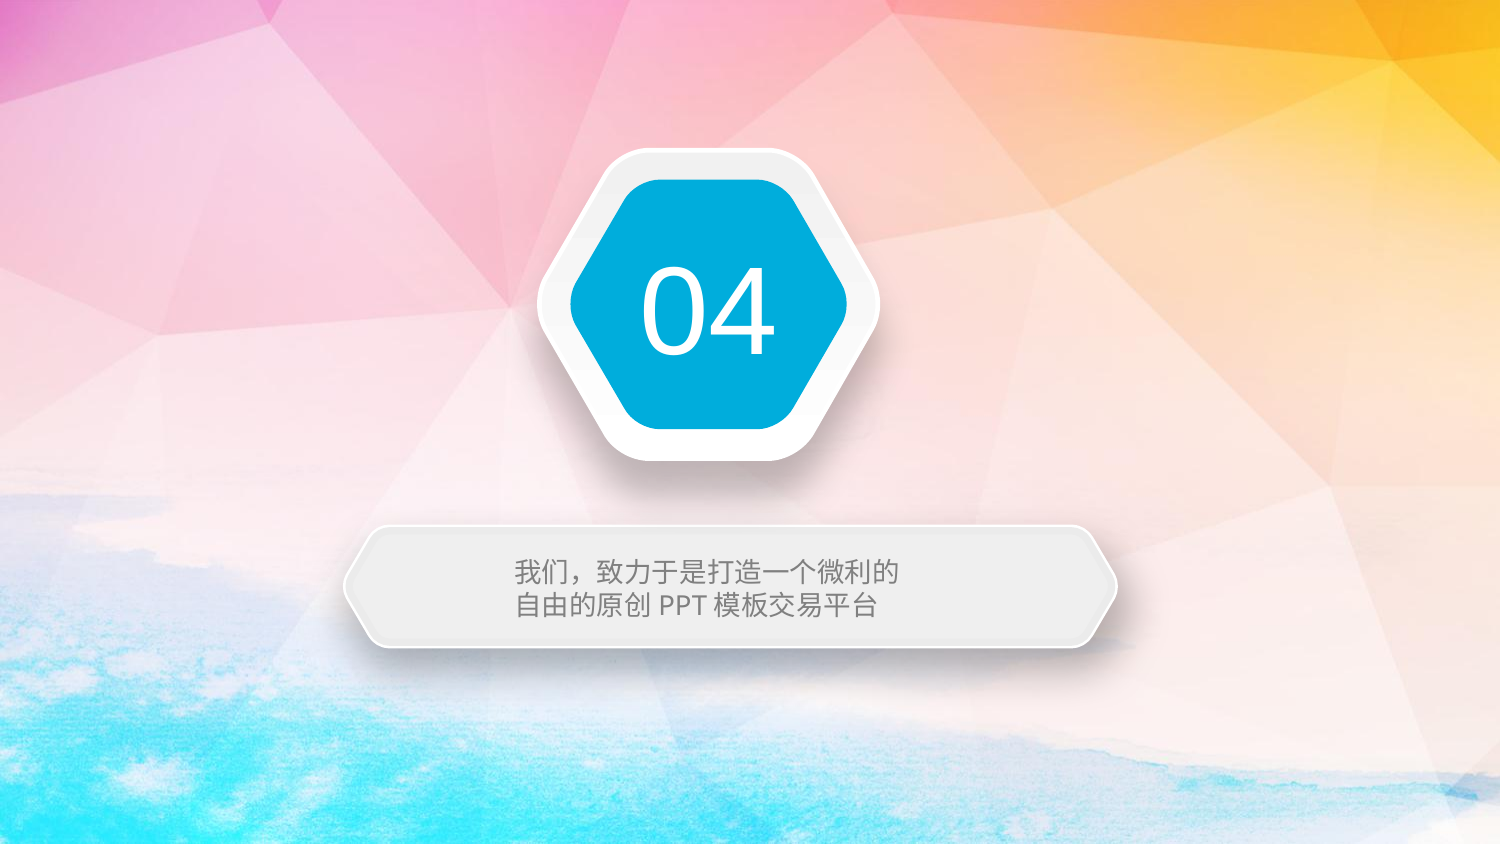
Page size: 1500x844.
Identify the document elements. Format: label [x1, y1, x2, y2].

text_box [348, 530, 1113, 643]
picture [0, 0, 1500, 844]
text_box [537, 149, 881, 459]
